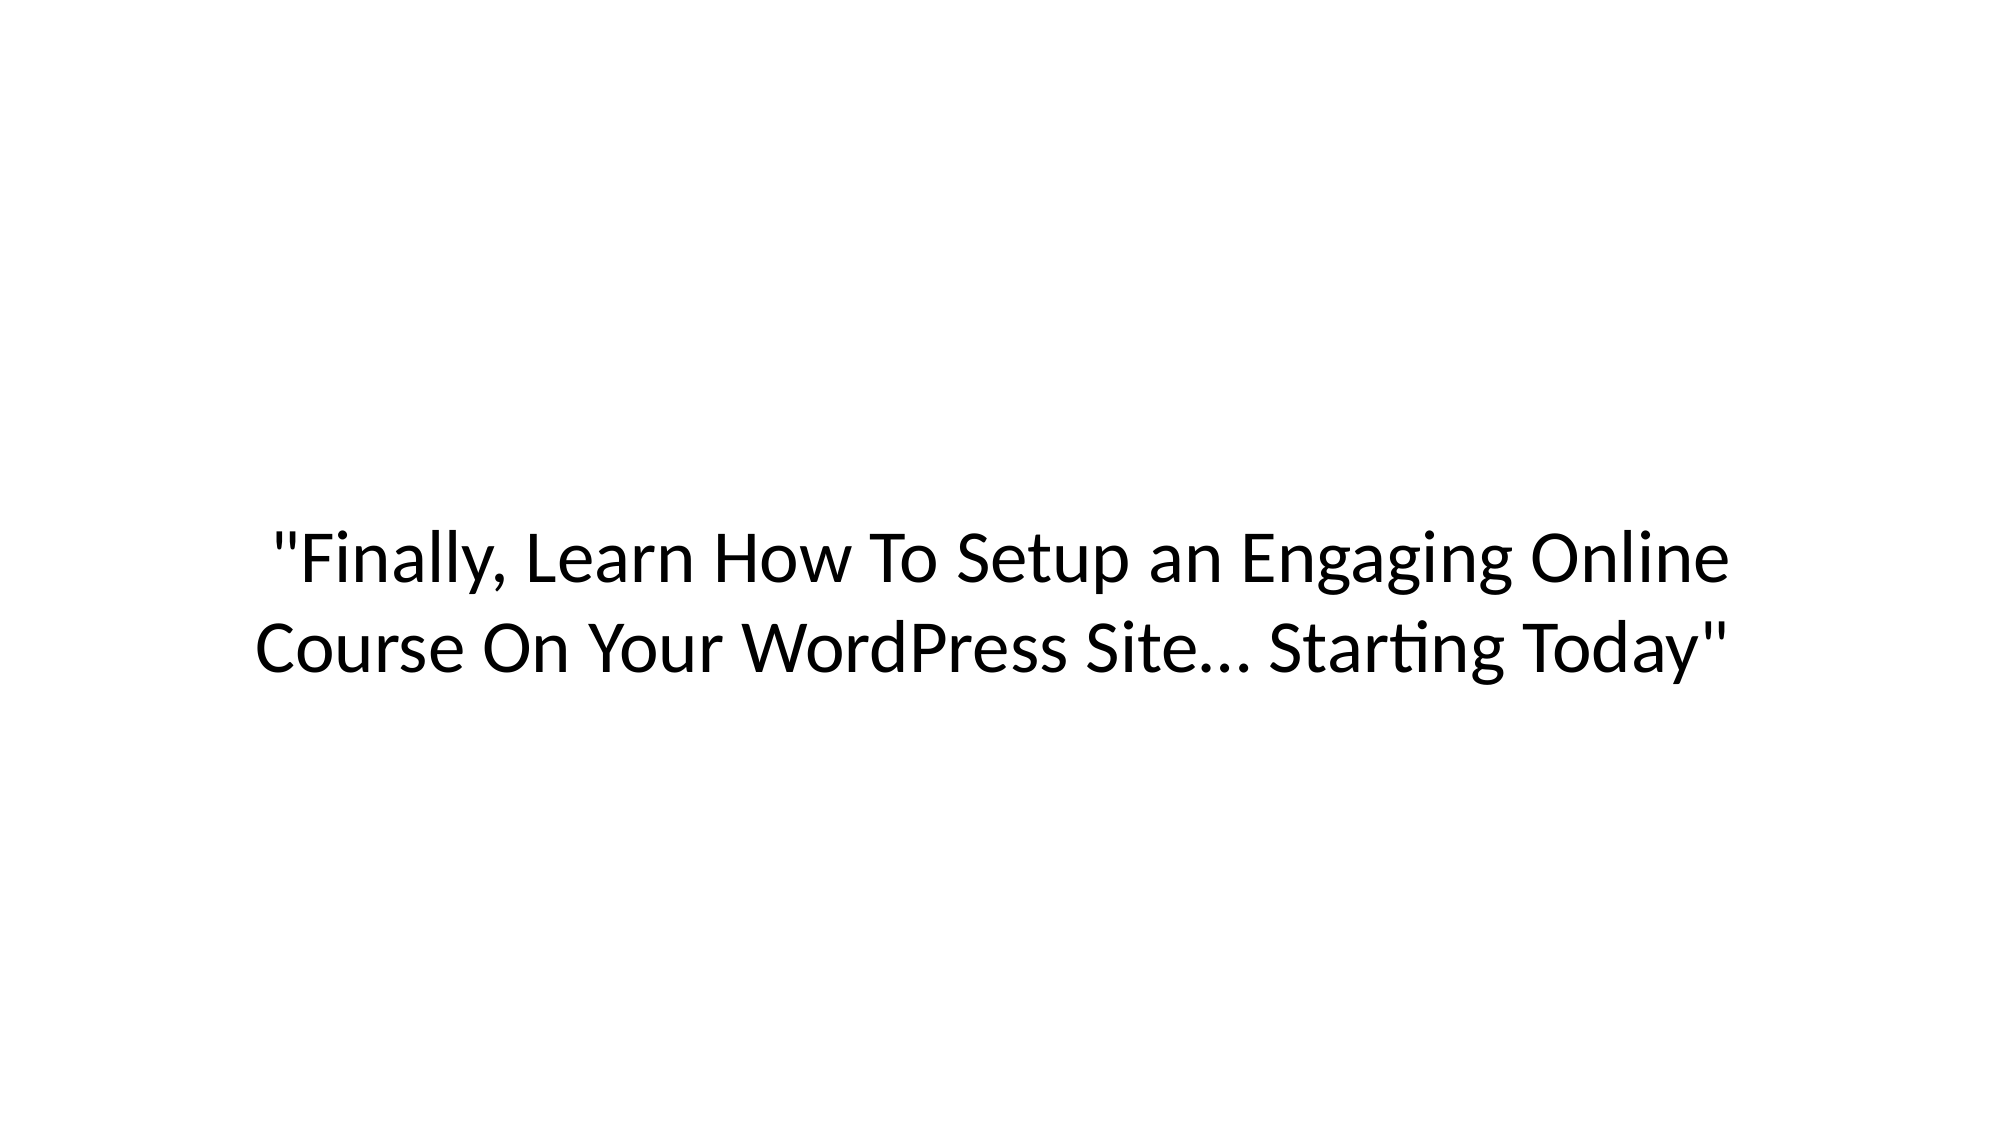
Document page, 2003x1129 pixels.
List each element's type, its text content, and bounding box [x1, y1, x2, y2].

title "Finally, Learn How To Setup an Engaging Online Course On Your WordPress Site… Starting Today" [150, 350, 1853, 844]
